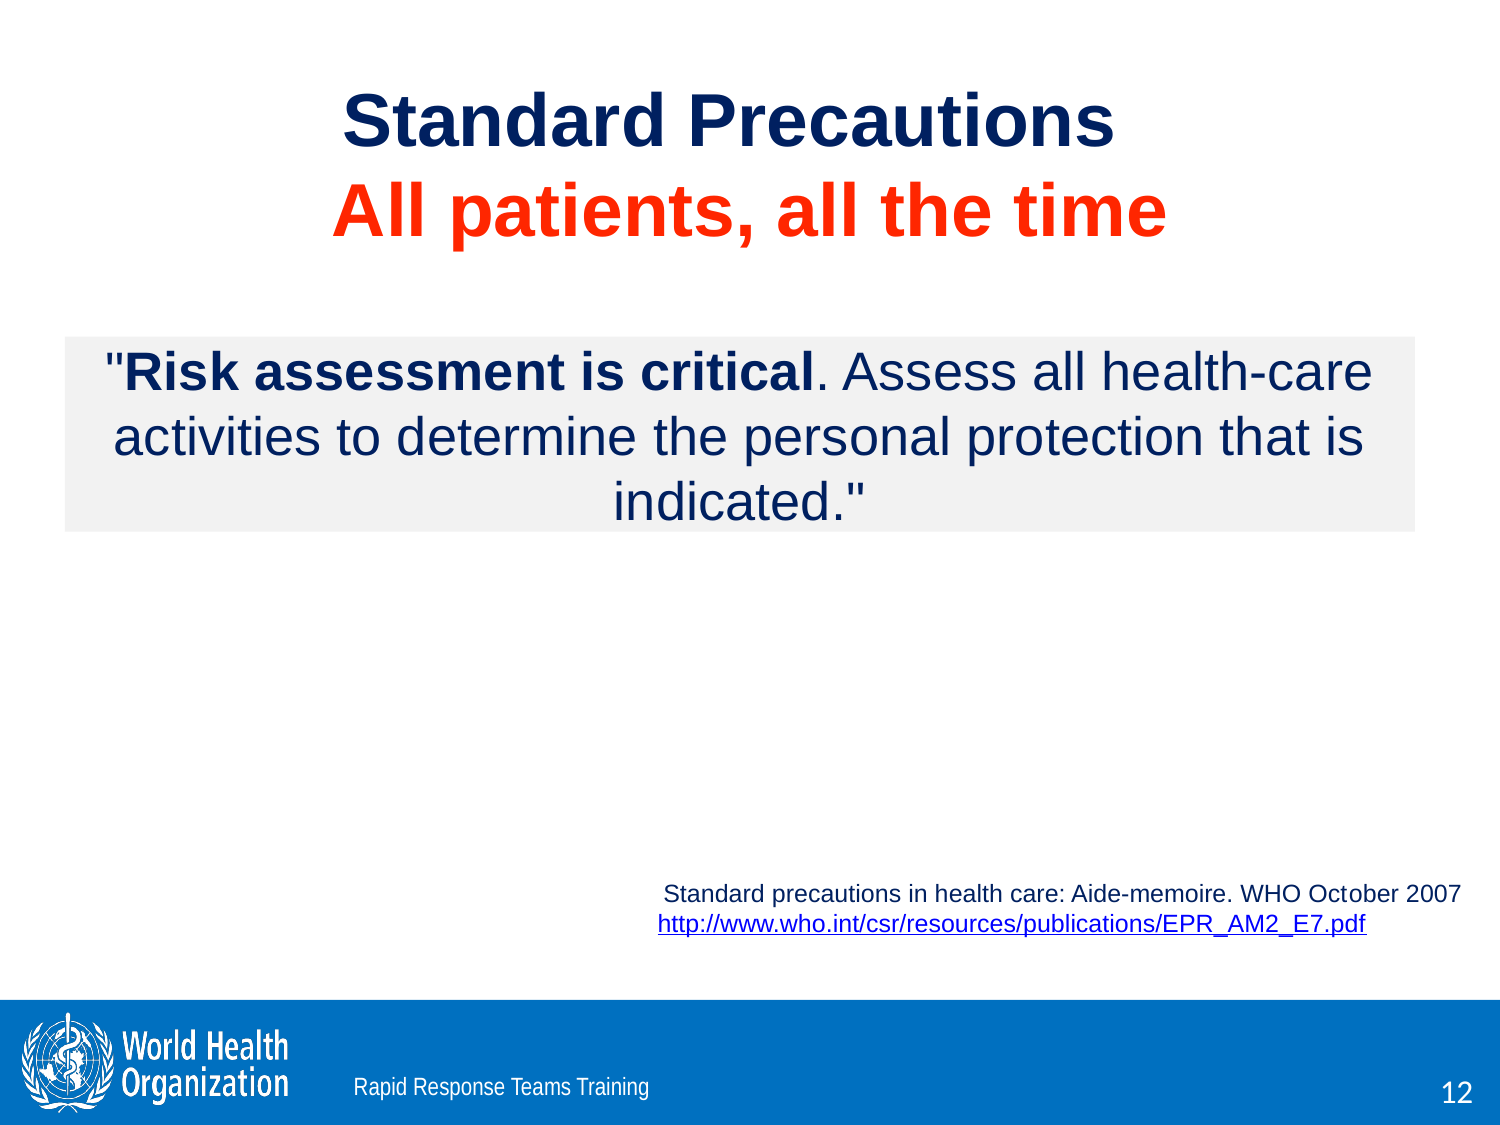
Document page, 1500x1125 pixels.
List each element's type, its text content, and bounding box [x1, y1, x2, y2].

text_box "Risk assessment is critical. Assess all health-care activities to determine the personal protection that is indicated." [64, 336, 1415, 532]
text_box Standard precautions in health care: Aide-memoire. WHO October 2007 http://www.who.int/csr/resources/publications/EPR_AM2_E7.pdf. [657, 877, 1463, 938]
picture [21, 1012, 288, 1113]
title Standard Precautions All patients, all the time [64, 67, 1415, 256]
